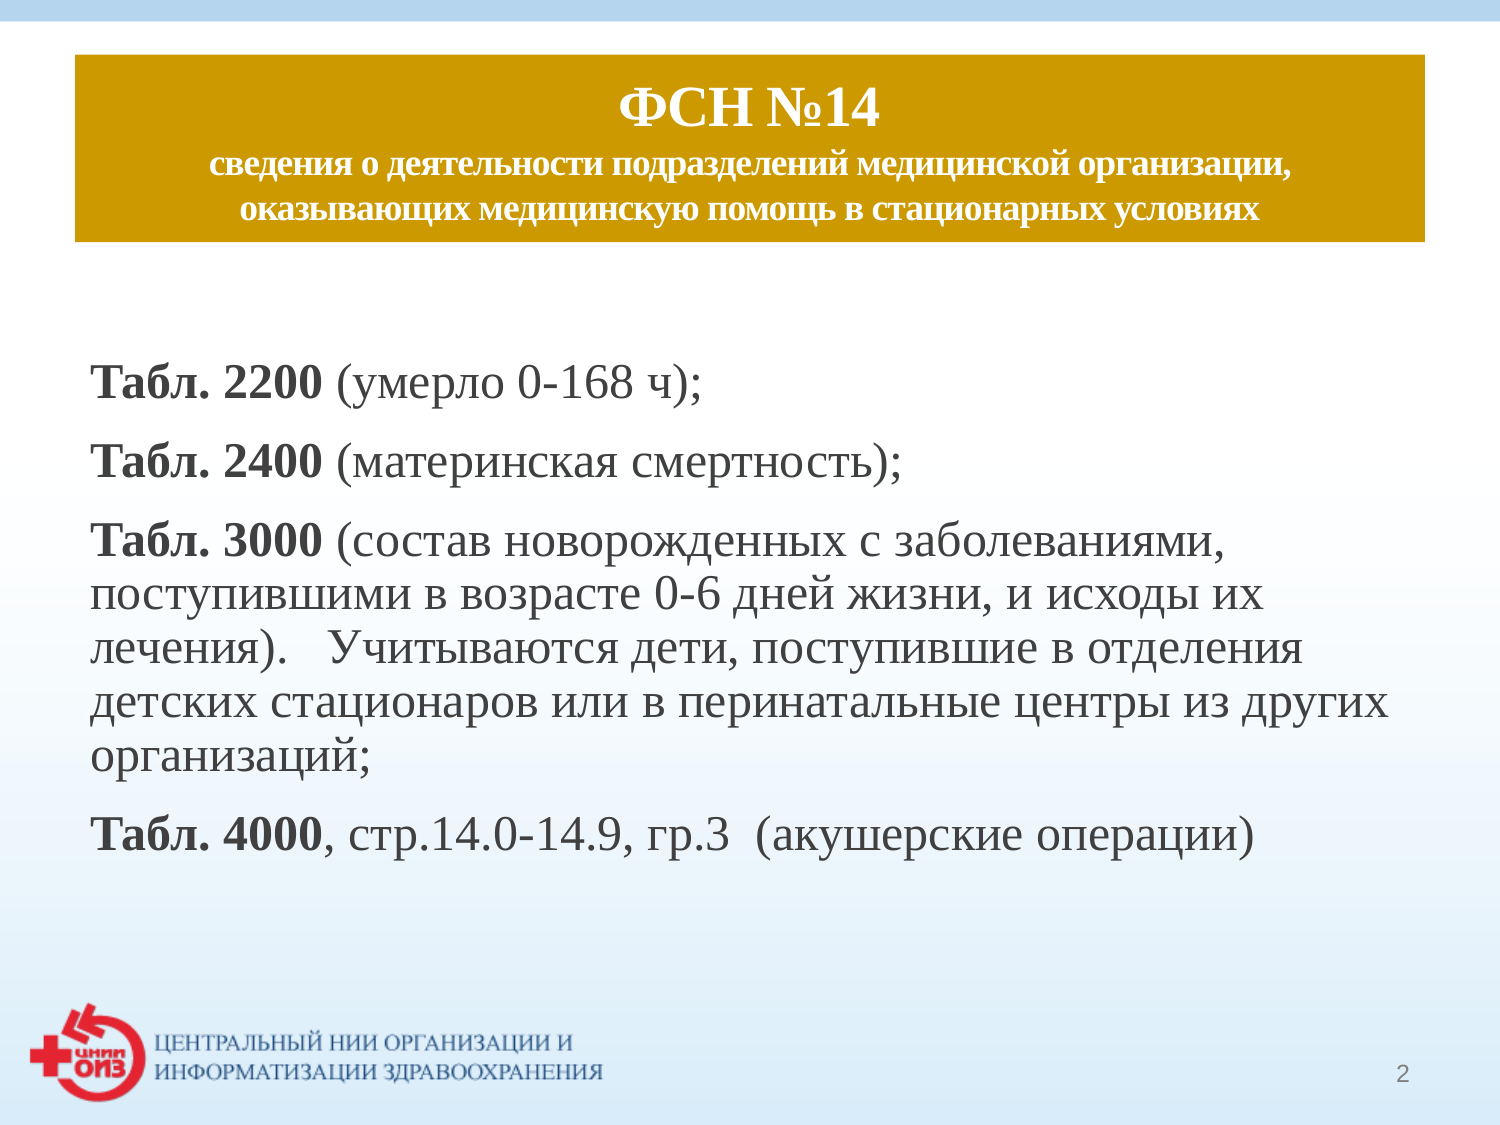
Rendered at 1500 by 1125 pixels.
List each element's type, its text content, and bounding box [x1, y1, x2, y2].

title ФСН №14 сведения о деятельности подразделений медицинской организации, оказывающих медицинскую помощь в стационарных условиях [75, 54, 1425, 243]
list Табл. 2200 (умерло 0-168 ч); Табл. 2400 (материнская смертность); Табл. 3000 (состав новорожденных с заболеваниями, поступившими в возрасте 0-6 дней жизни, и исходы их лечения). Учитываются дети, поступившие в отделения детских стационаров или в перинатальные центры из других организаций; Табл. 4000, стр.14.0-14.9, гр.3 (акушерские операции) [75, 262, 1425, 1005]
picture [0, 0, 1500, 1125]
slide_number 2 [1074, 1042, 1425, 1103]
